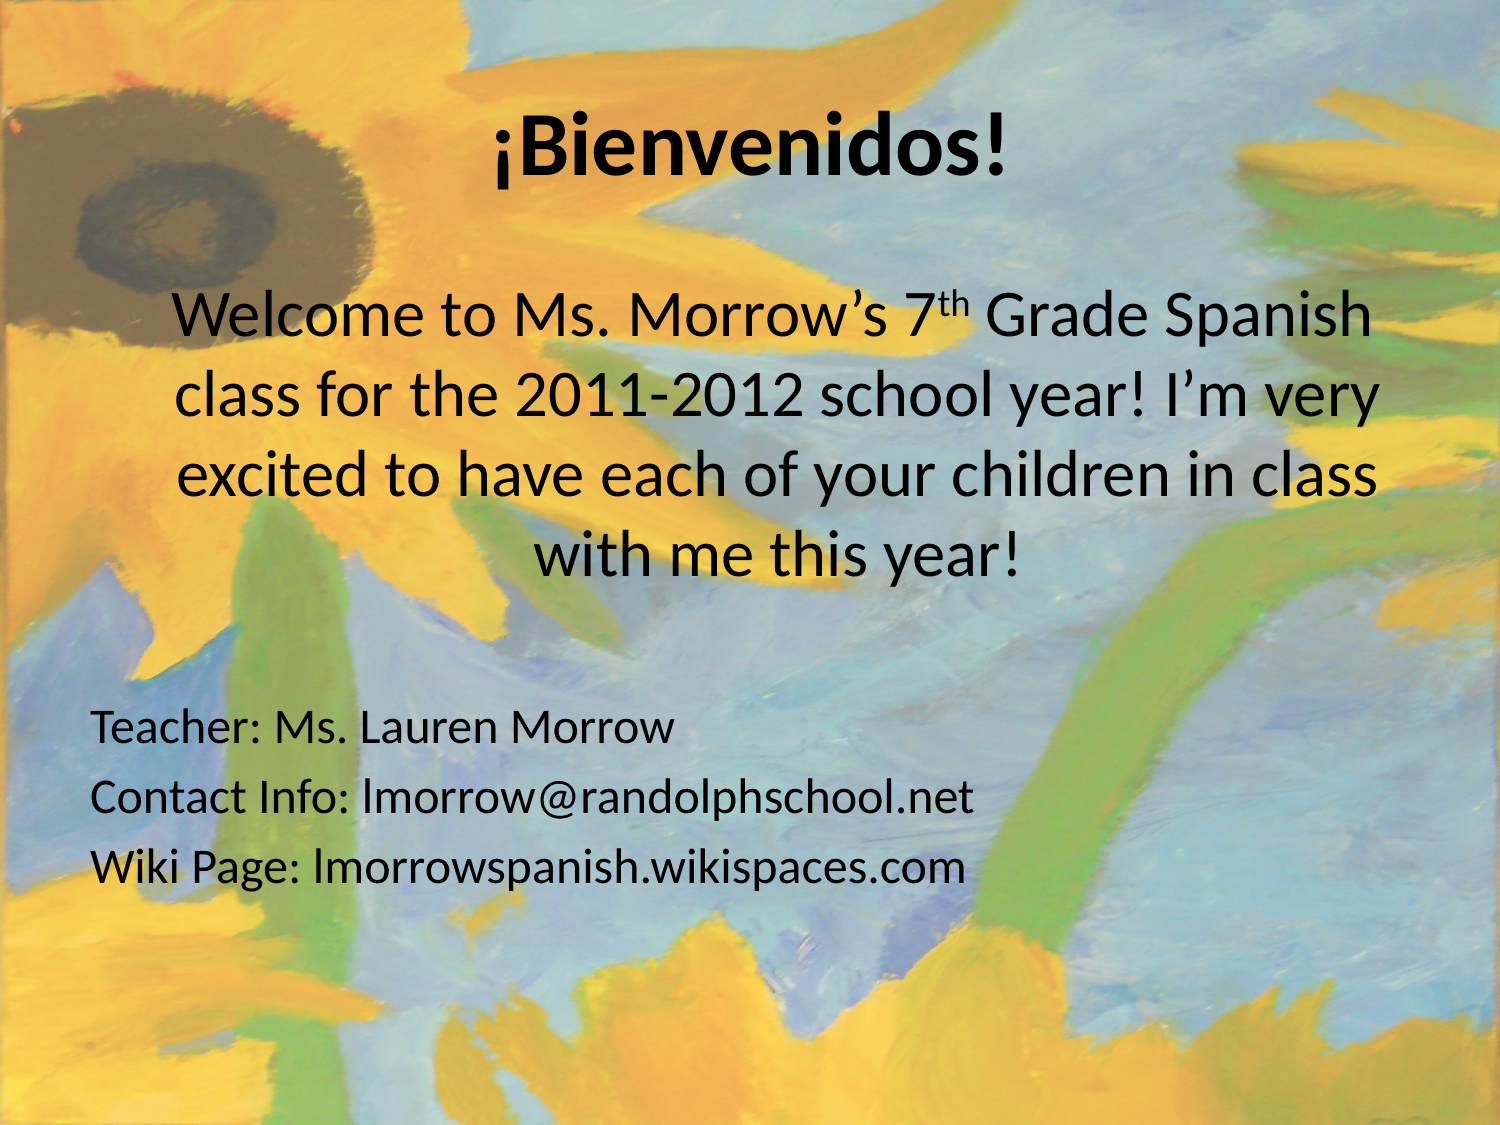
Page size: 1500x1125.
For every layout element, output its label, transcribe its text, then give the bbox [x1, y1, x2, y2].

list Welcome to Ms. Morrow’s 7th Grade Spanish class for the 2011-2012 school year! I’m very excited to have each of your children in class with me this year! Teacher: Ms. Lauren Morrow Contact Info: lmorrow@randolphschool.net Wiki Page: lmorrowspanish.wikispaces.com [75, 262, 1425, 1005]
title ¡Bienvenidos! [75, 45, 1425, 233]
